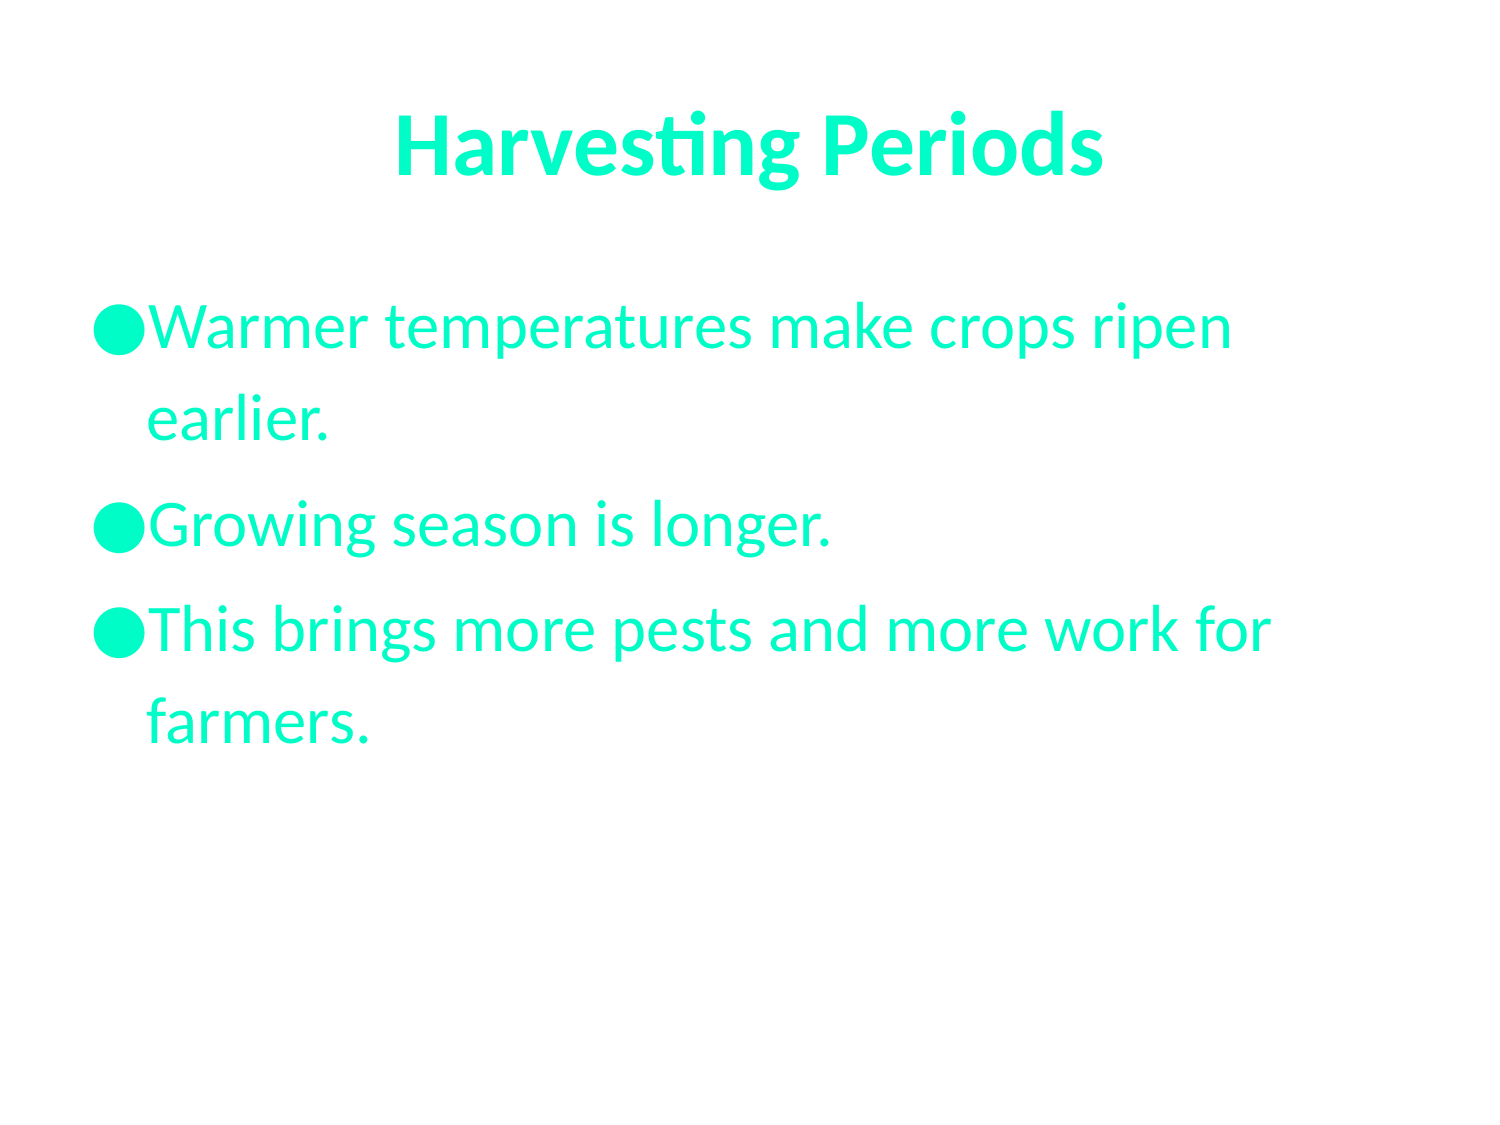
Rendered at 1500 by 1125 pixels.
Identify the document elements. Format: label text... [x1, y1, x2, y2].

list Warmer temperatures make crops ripen earlier. Growing season is longer. This brings more pests and more work for farmers. [75, 262, 1425, 1005]
title Harvesting Periods [75, 45, 1425, 233]
